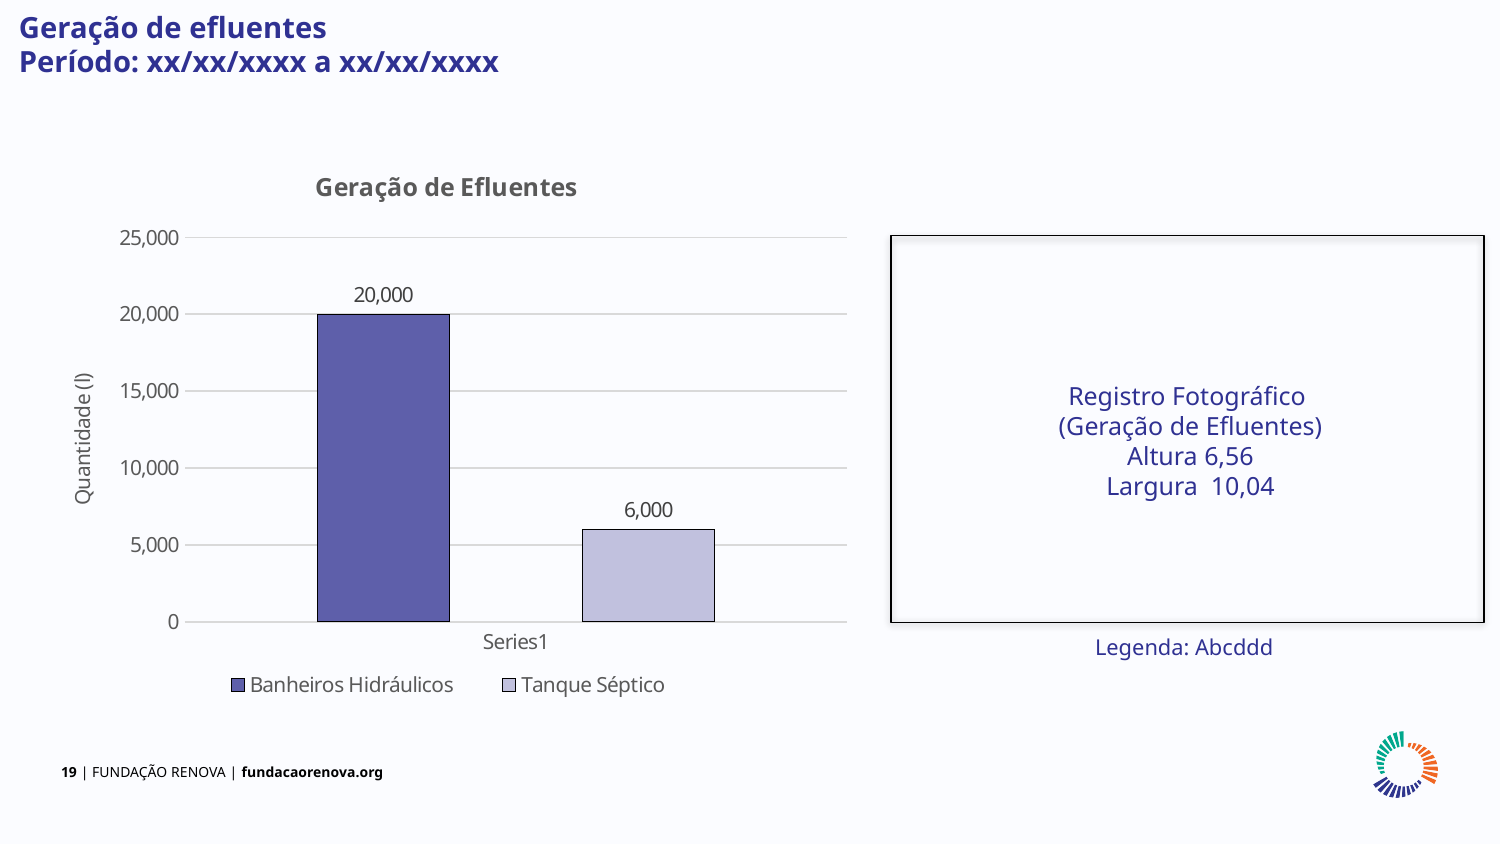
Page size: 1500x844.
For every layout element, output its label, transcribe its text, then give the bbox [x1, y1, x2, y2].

text_box Registro Fotográfico (Geração de Efluentes) Altura 6,56 Largura 10,04 [921, 373, 1460, 553]
chart [35, 142, 864, 719]
text_box Geração de efluentes Período: xx/xx/xxxx a xx/xx/xxxx [4, 2, 956, 104]
text_box Legenda: Abcddd [1080, 626, 1342, 667]
picture [1373, 731, 1438, 798]
text_box [890, 235, 1485, 623]
